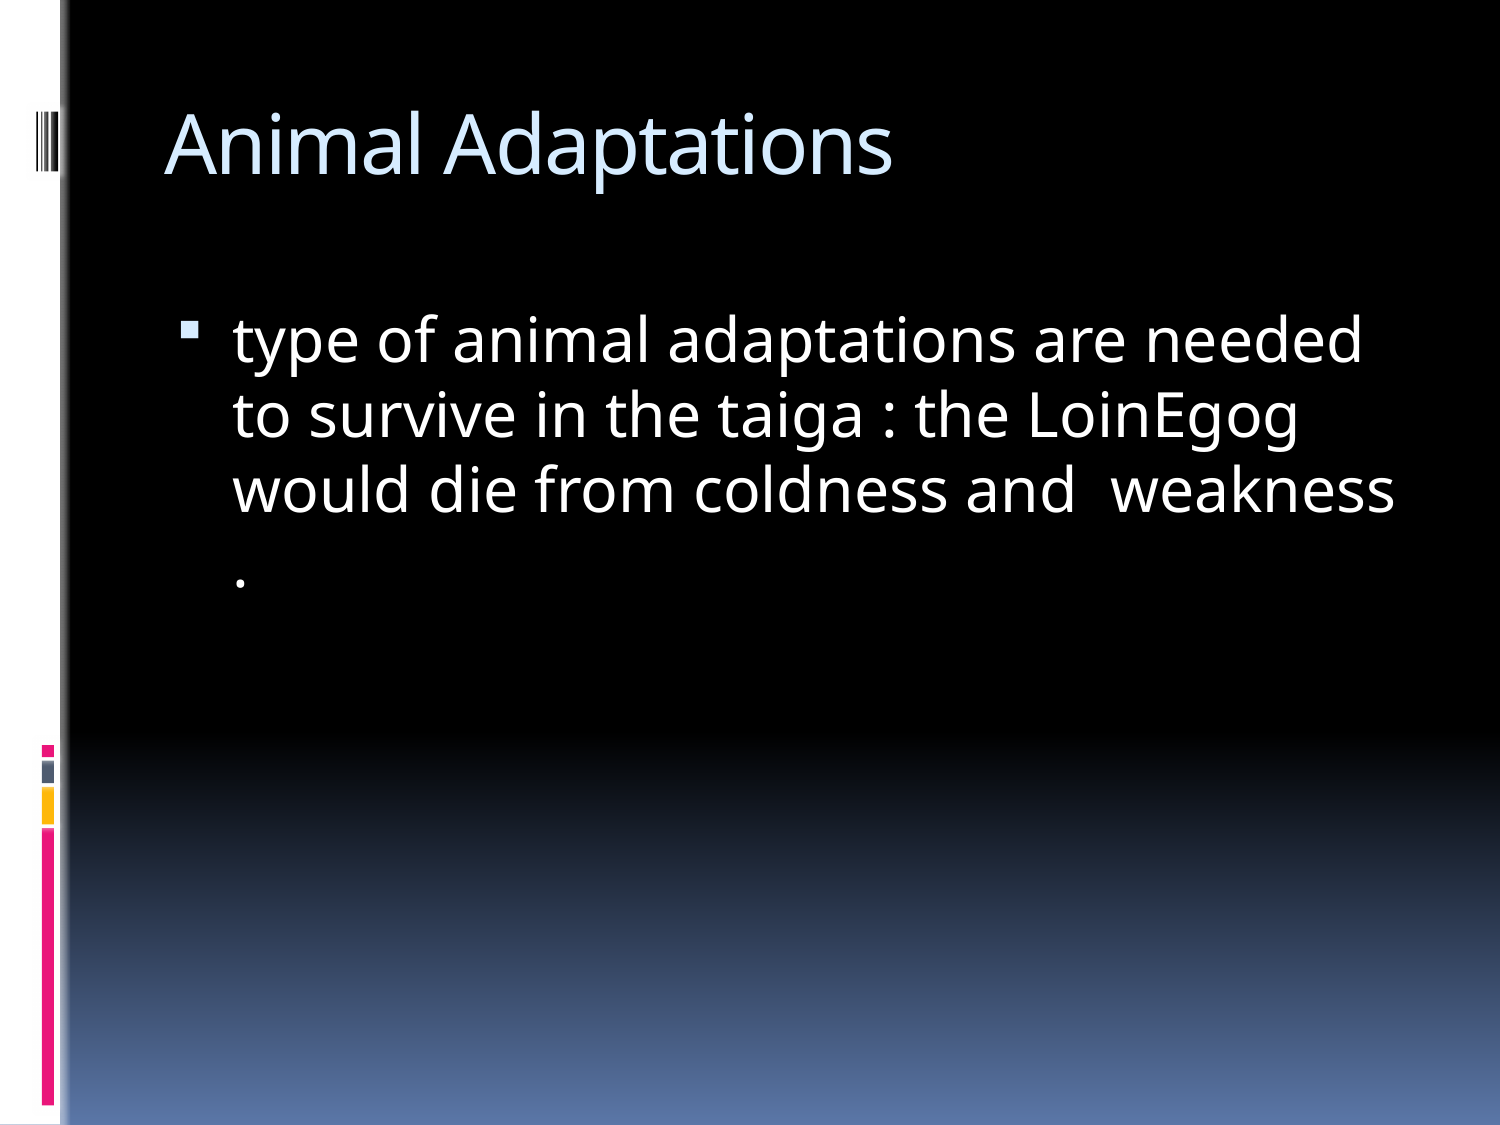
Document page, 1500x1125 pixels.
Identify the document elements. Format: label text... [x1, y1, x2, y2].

list type of animal adaptations are needed to survive in the taiga : the LoinEgog would die from coldness and weakness . [150, 292, 1425, 1043]
title Animal Adaptations [150, 83, 1425, 234]
